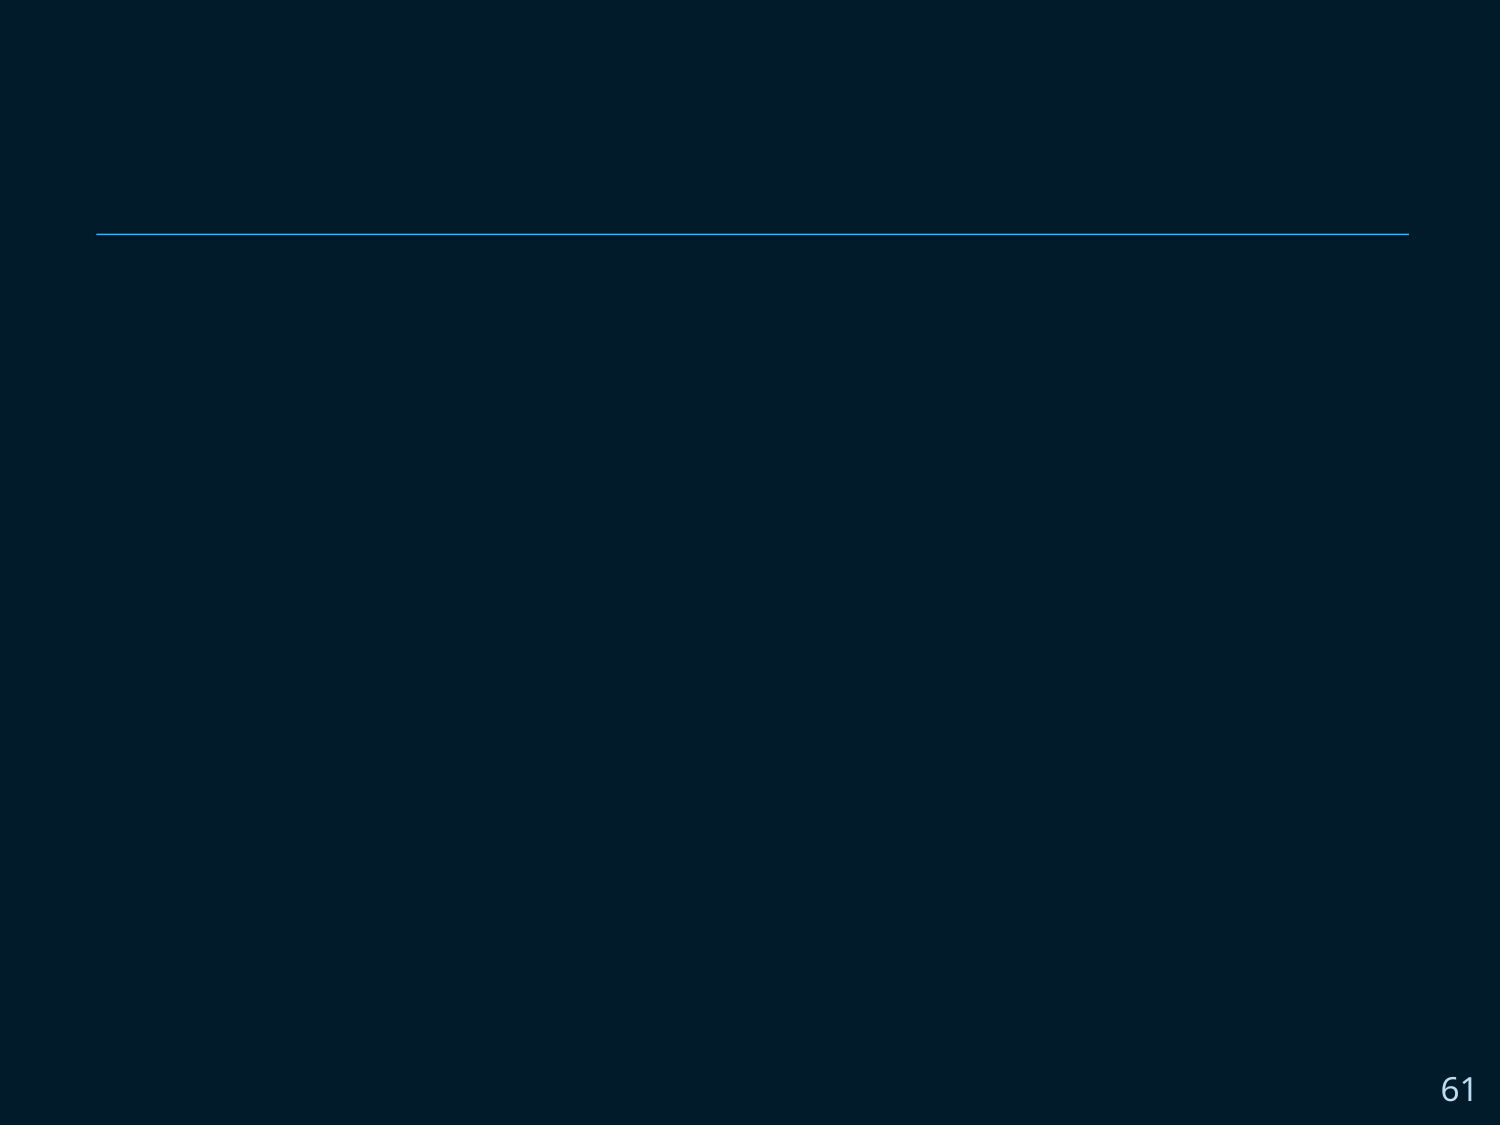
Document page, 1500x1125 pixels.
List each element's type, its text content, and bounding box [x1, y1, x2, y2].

slide_number 61 [1417, 1068, 1494, 1114]
